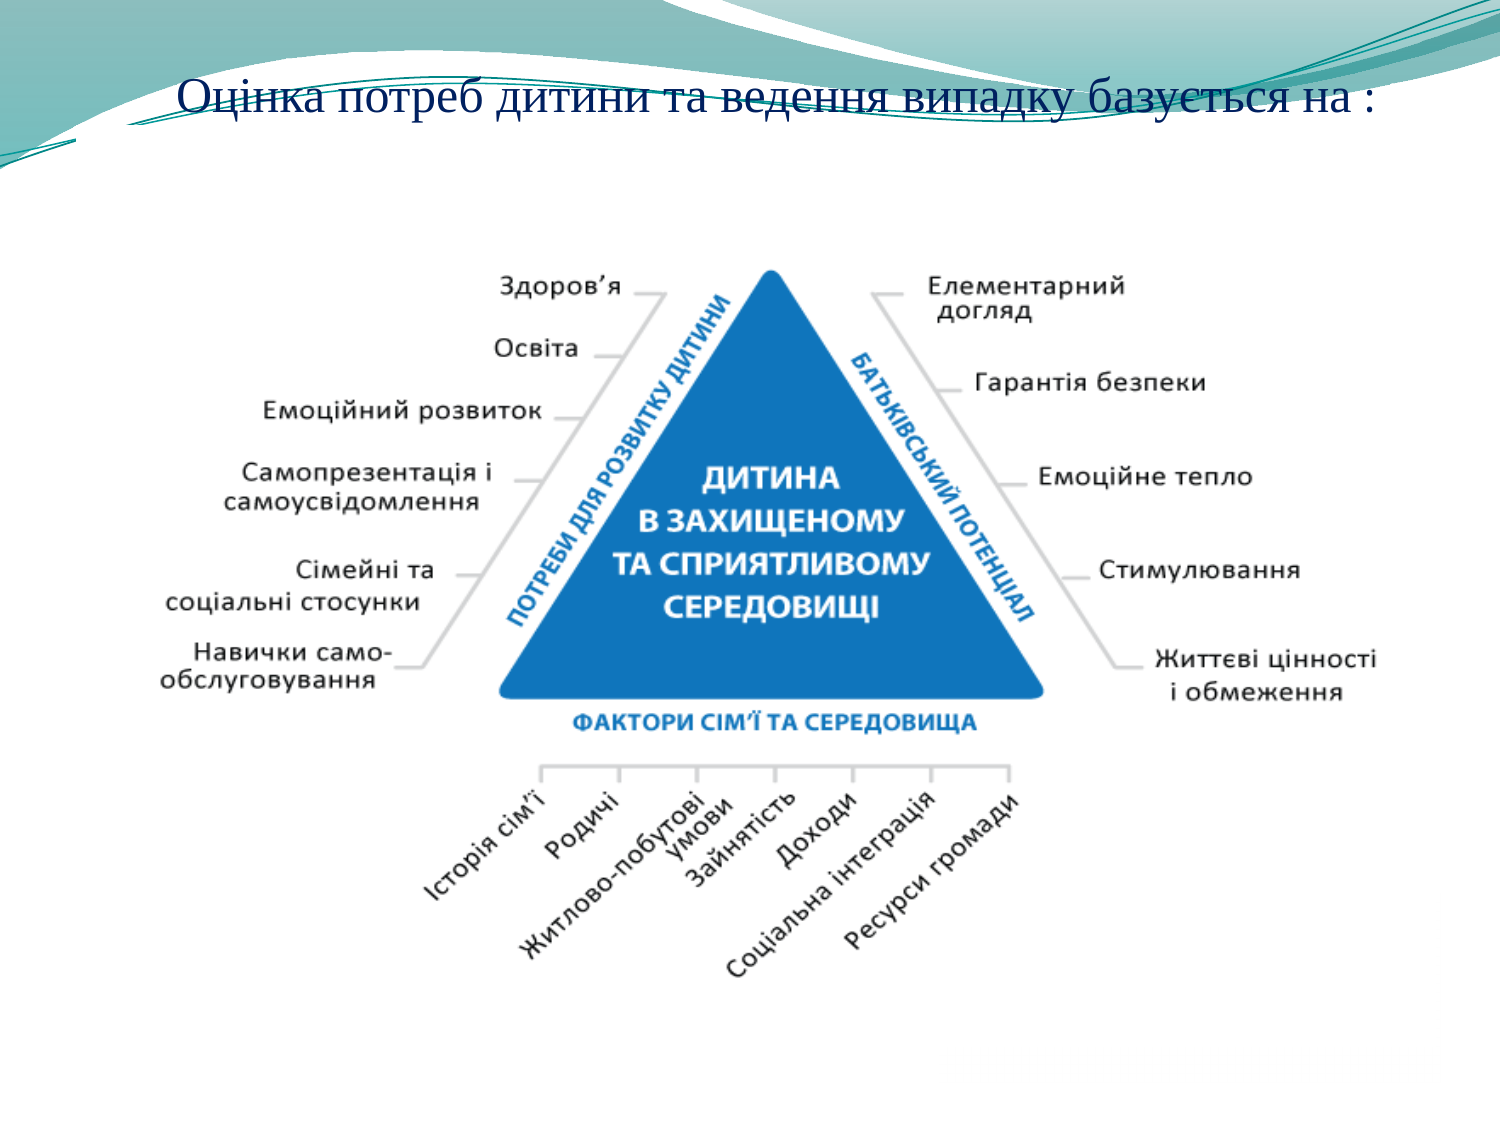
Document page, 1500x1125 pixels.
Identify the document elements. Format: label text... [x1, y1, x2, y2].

picture [76, 125, 1441, 1083]
list Оцінка потреб дитини та ведення випадку базується на : [105, 54, 1448, 1044]
